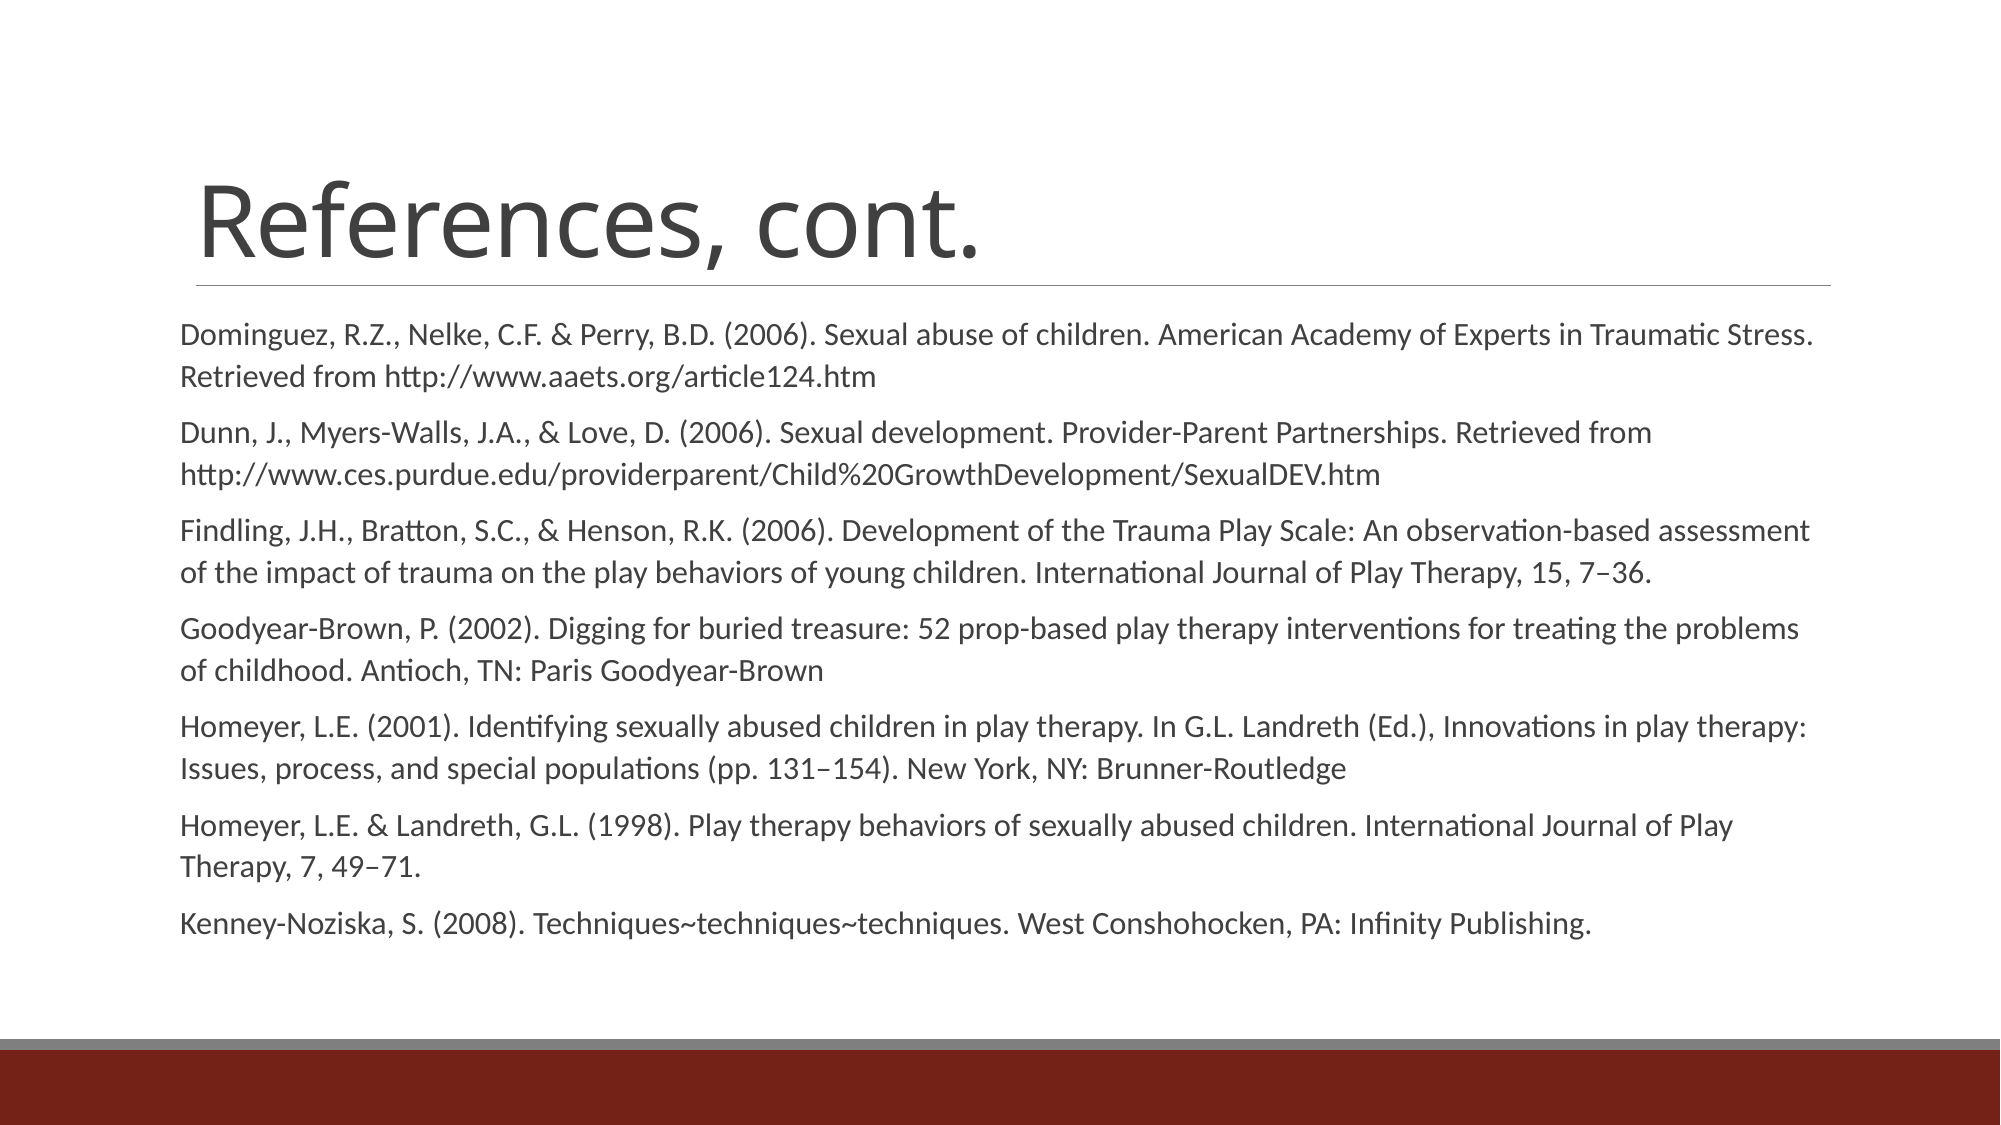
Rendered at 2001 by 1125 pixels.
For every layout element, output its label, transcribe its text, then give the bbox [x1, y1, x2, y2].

title References, cont. [180, 47, 1830, 285]
list Dominguez, R.Z., Nelke, C.F. & Perry, B.D. (2006). Sexual abuse of children. American Academy of Experts in Traumatic Stress. Retrieved from http://www.aaets.org/article124.htm Dunn, J., Myers-Walls, J.A., & Love, D. (2006). Sexual development. Provider-Parent Partnerships. Retrieved from http://www.ces.purdue.edu/providerparent/Child%20GrowthDevelopment/SexualDEV.htm Findling, J.H., Bratton, S.C., & Henson, R.K. (2006). Development of the Trauma Play Scale: An observation-based assessment of the impact of trauma on the play behaviors of young children. International Journal of Play Therapy, 15, 7–36. Goodyear-Brown, P. (2002). Digging for buried treasure: 52 prop-based play therapy interventions for treating the problems of childhood. Antioch, TN: Paris Goodyear-Brown Homeyer, L.E. (2001). Identifying sexually abused children in play therapy. In G.L. Landreth (Ed.), Innovations in play therapy: Issues, process, and special populations (pp. 131–154). New York, NY: Brunner-Routledge Homeyer, L.E. & Landreth, G.L. (1998). Play therapy behaviors of sexually abused children. International Journal of Play Therapy, 7, 49–71. Kenney-Noziska, S. (2008). Techniques~techniques~techniques. West Conshohocken, PA: Infinity Publishing. [180, 302, 1830, 963]
